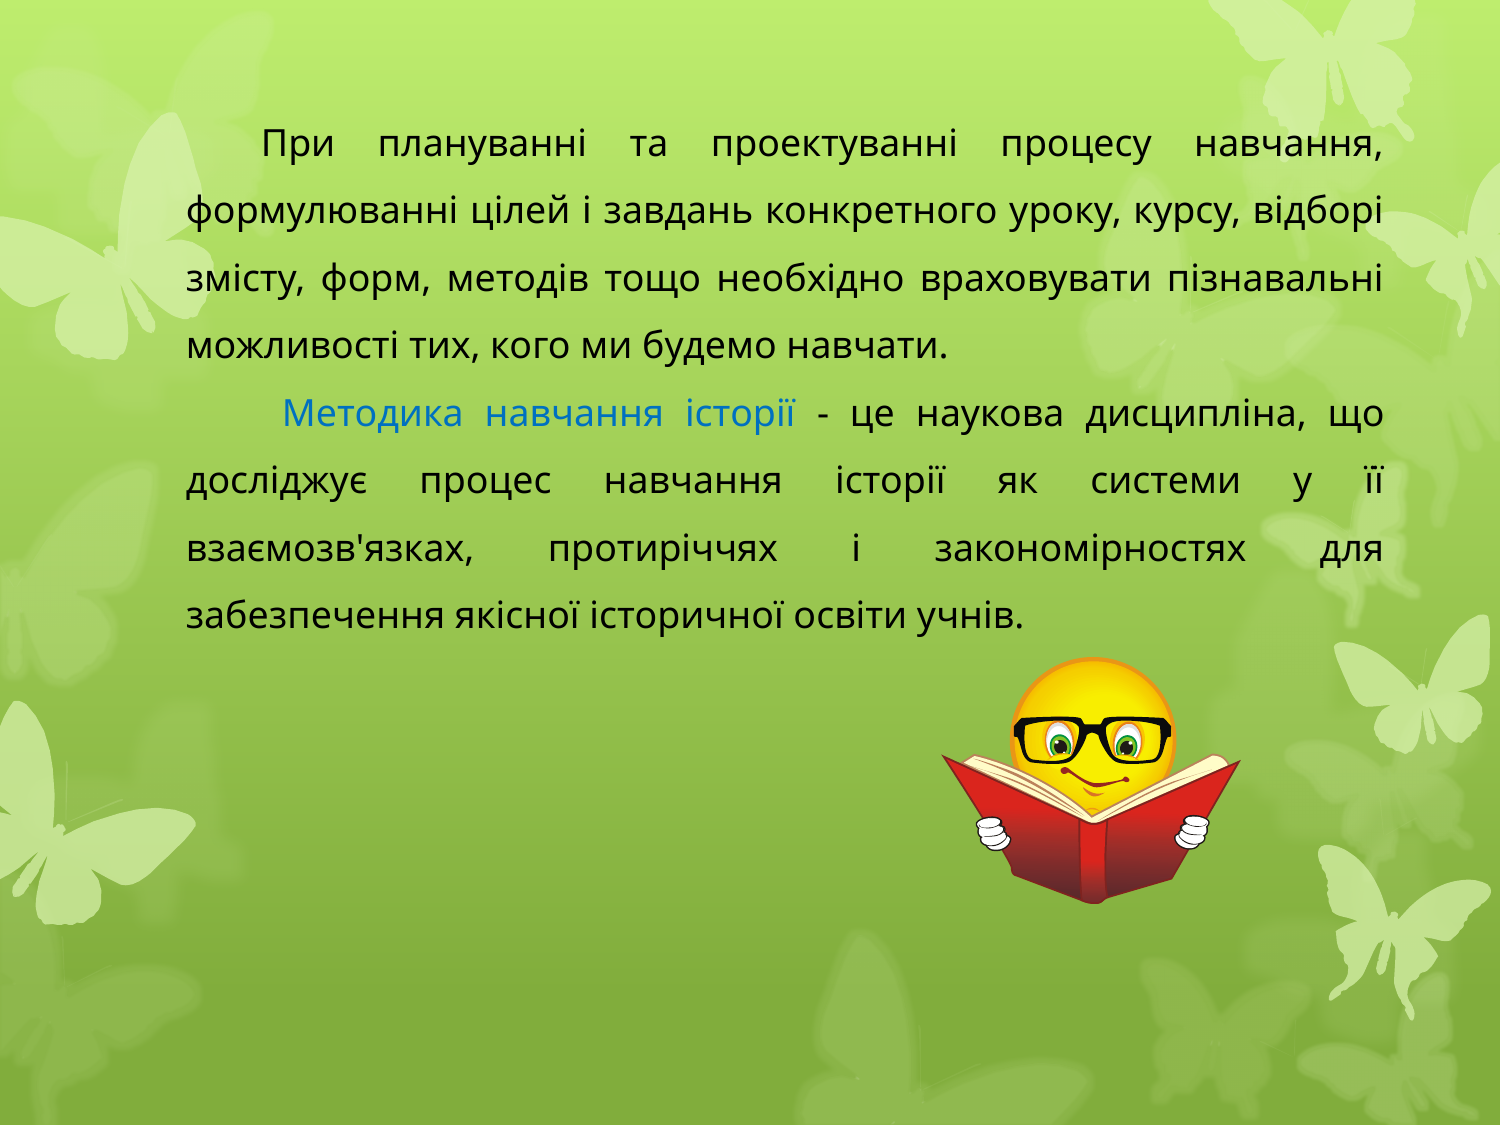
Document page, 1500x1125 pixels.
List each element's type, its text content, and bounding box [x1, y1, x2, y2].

picture [940, 656, 1242, 905]
text_box При плануванні та проектуванні процесу навчання, формулю­ванні цілей і завдань конкретного уроку, курсу, відборі змісту, форм, методів тощо необхідно враховувати пізнавальні можливості тих, ко­го ми будемо навчати. Методика навчання історії - це наукова дисципліна, що досліджує процес навчання історії як системи у її взаємозв'язках, про­тиріччях і закономірностях для забезпечення якісної історичної освіти учнів. [171, 89, 1400, 757]
